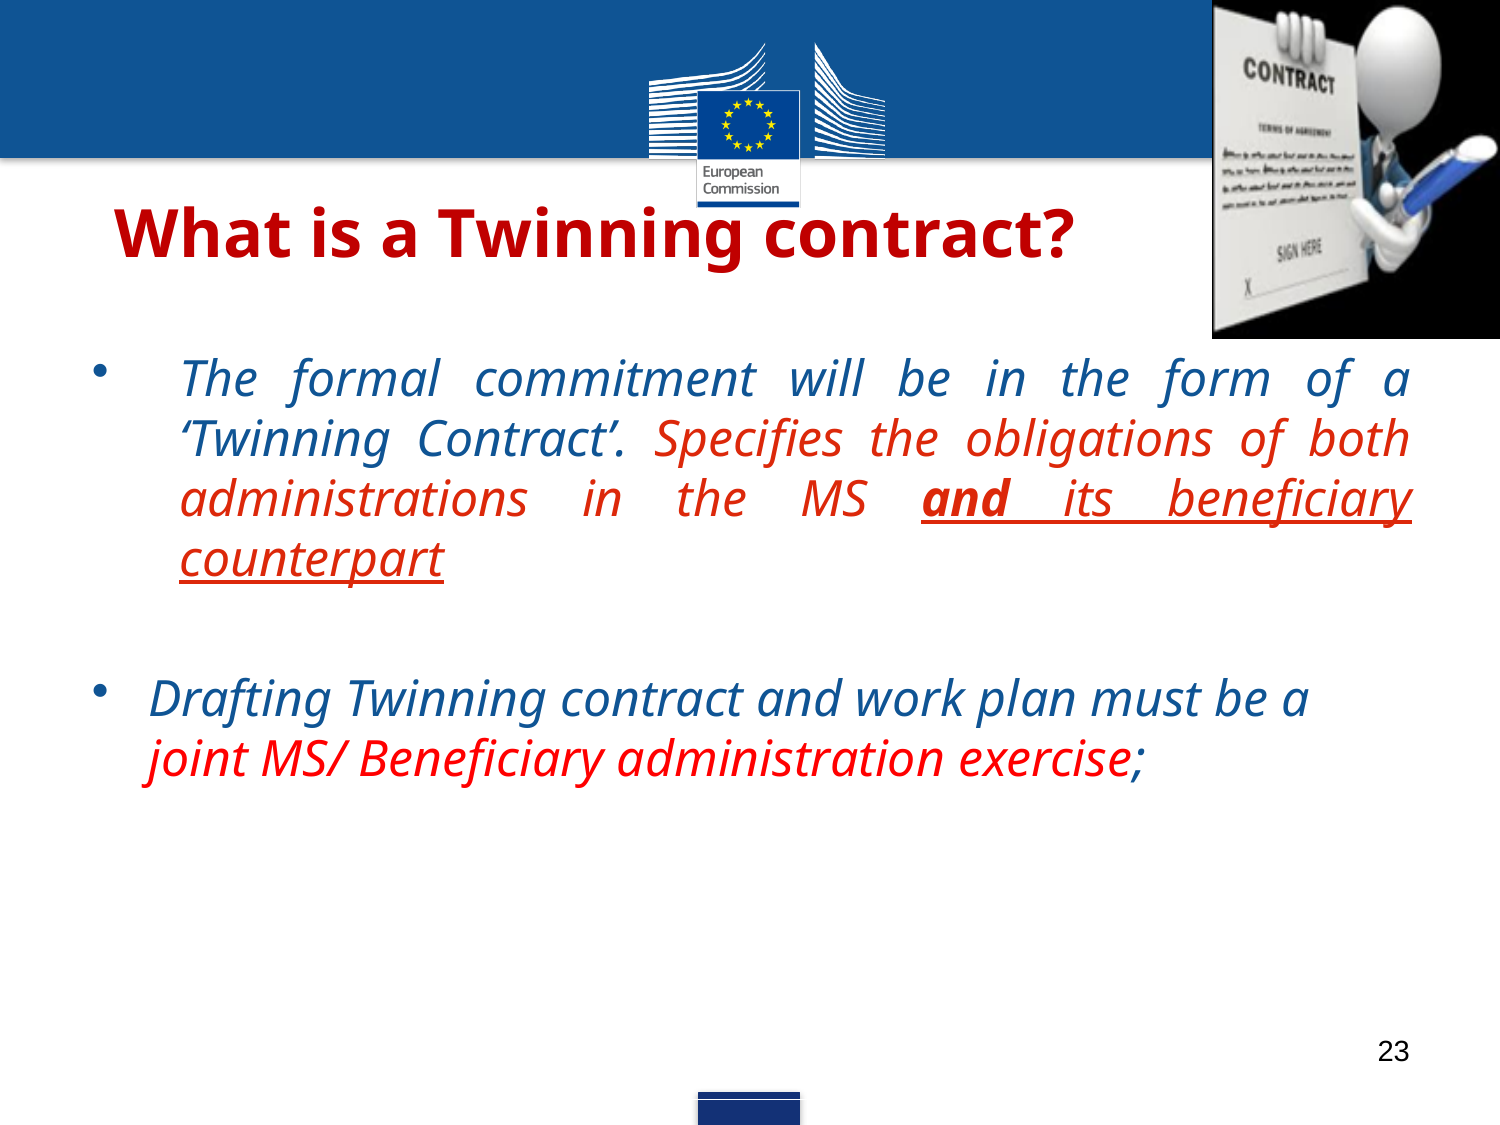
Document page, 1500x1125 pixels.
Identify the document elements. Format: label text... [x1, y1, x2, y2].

text_box What is a Twinning contract? [41, 171, 1207, 291]
picture [649, 42, 885, 171]
slide_number 23 [1074, 1024, 1425, 1103]
picture [1212, 0, 1500, 339]
list The formal commitment will be in the form of a ‘Twinning Contract’. Specifies the obligations of both administrations in the MS and its beneficiary counterpart Drafting Twinning contract and work plan must be a joint MS/ Beneficiary administration exercise; [76, 291, 1427, 1100]
